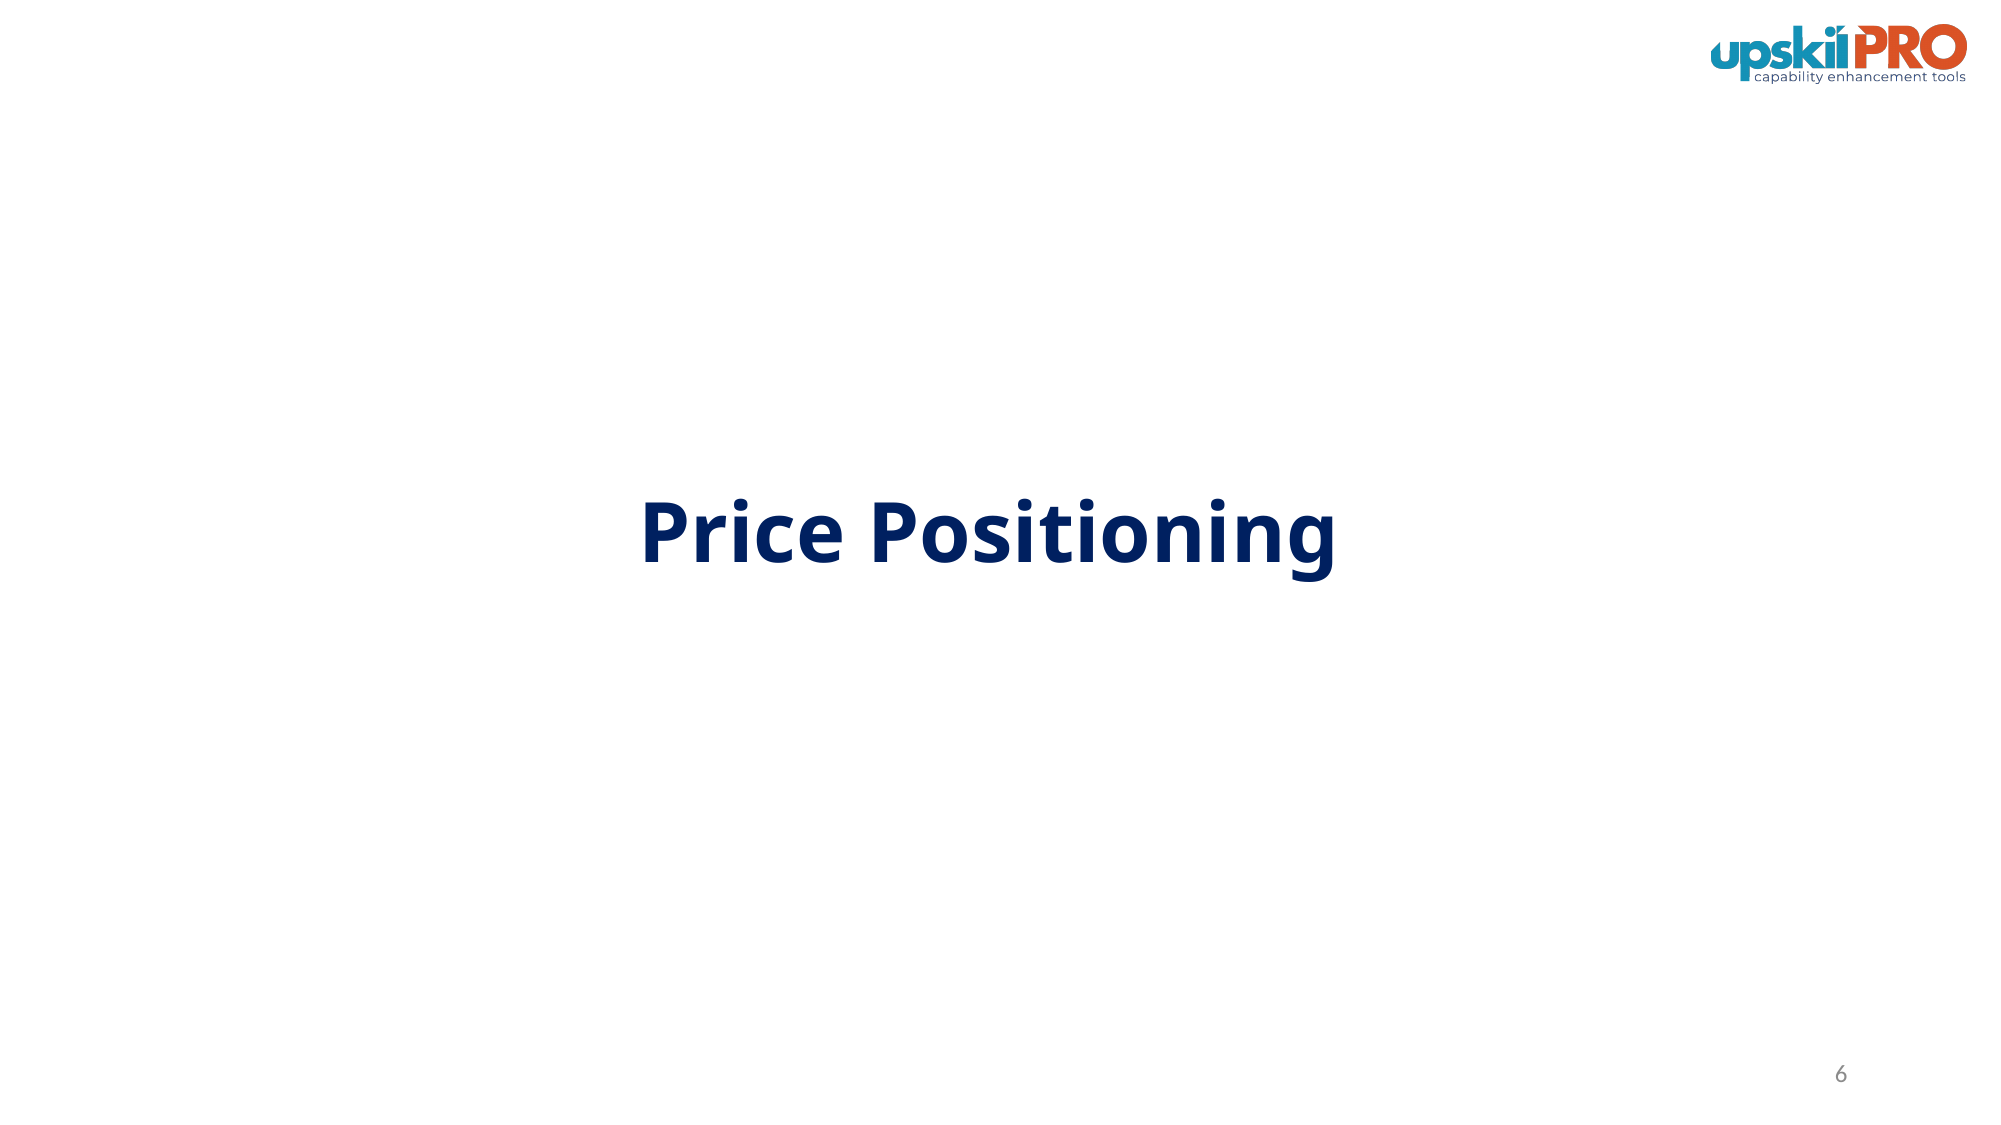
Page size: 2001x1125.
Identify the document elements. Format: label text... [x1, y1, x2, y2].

slide_number 6 [1412, 1042, 1863, 1103]
text_box Price Positioning [353, 471, 1646, 587]
picture [1711, 24, 1967, 85]
